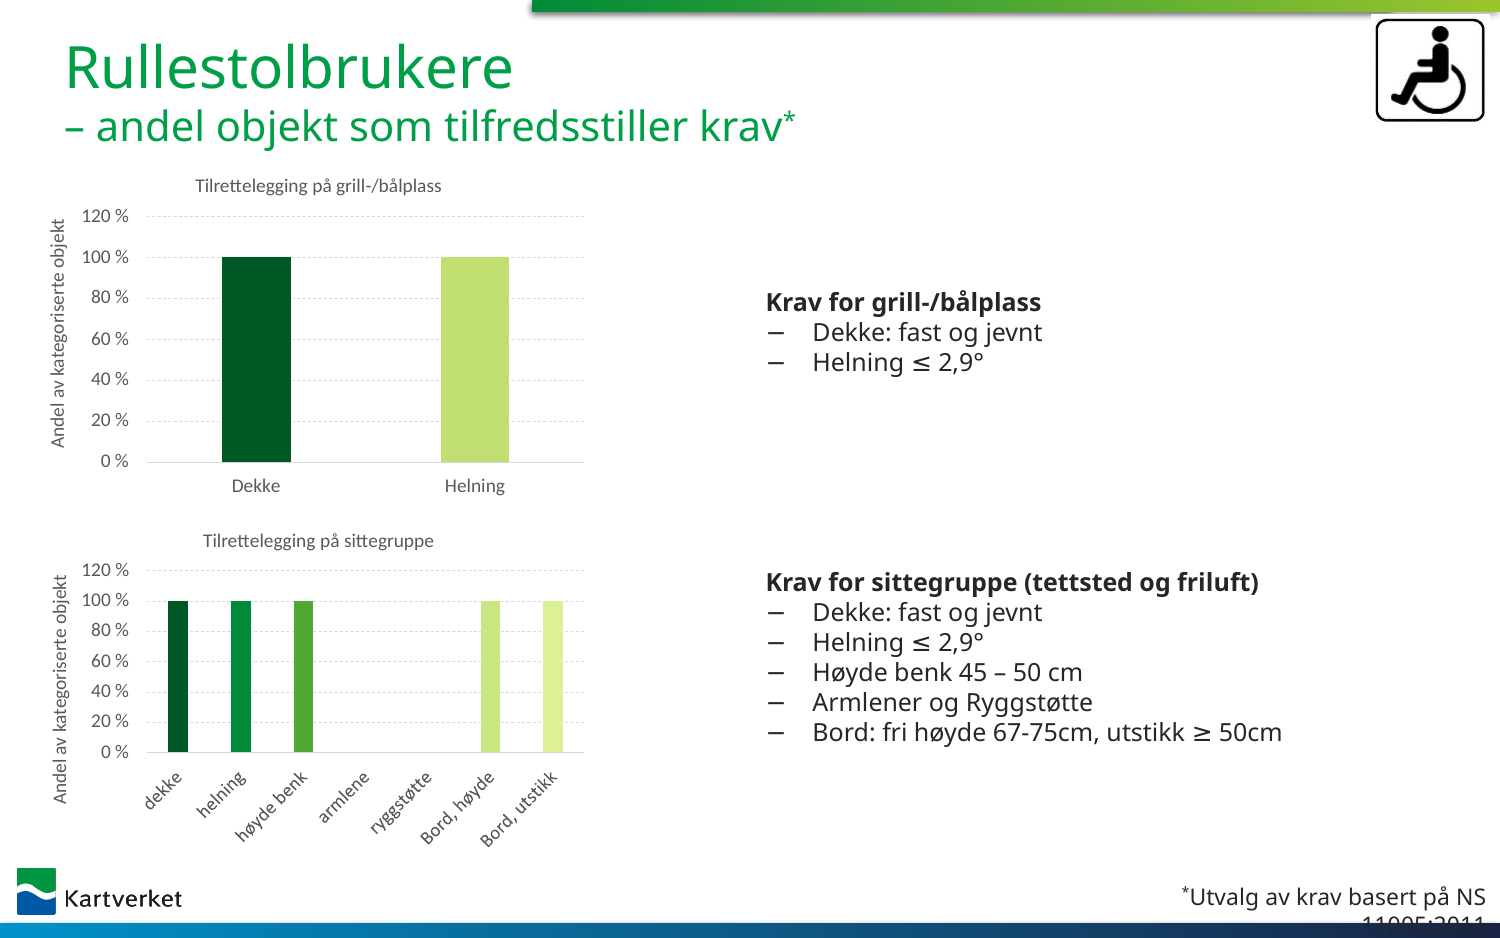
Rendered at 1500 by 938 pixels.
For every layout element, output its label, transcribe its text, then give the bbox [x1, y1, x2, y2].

text_box Krav for grill-/bålplass Dekke: fast og jevnt Helning ≤ 2,9° [750, 279, 1452, 384]
text_box Rullestolbrukere – andel objekt som tilfredsstiller krav* [49, 14, 1431, 158]
text_box Krav for sittegruppe (tettsted og friluft) Dekke: fast og jevnt Helning ≤ 2,9° Høyde benk 45 – 50 cm Armlener og Ryggstøtte Bord: fri høyde 67-75cm, utstikk ≥ 50cm [750, 559, 1500, 754]
text_box *Utvalg av krav basert på NS 11005:2011 [1068, 873, 1500, 938]
picture [41, 520, 596, 859]
picture [41, 166, 596, 505]
picture [1371, 13, 1491, 127]
